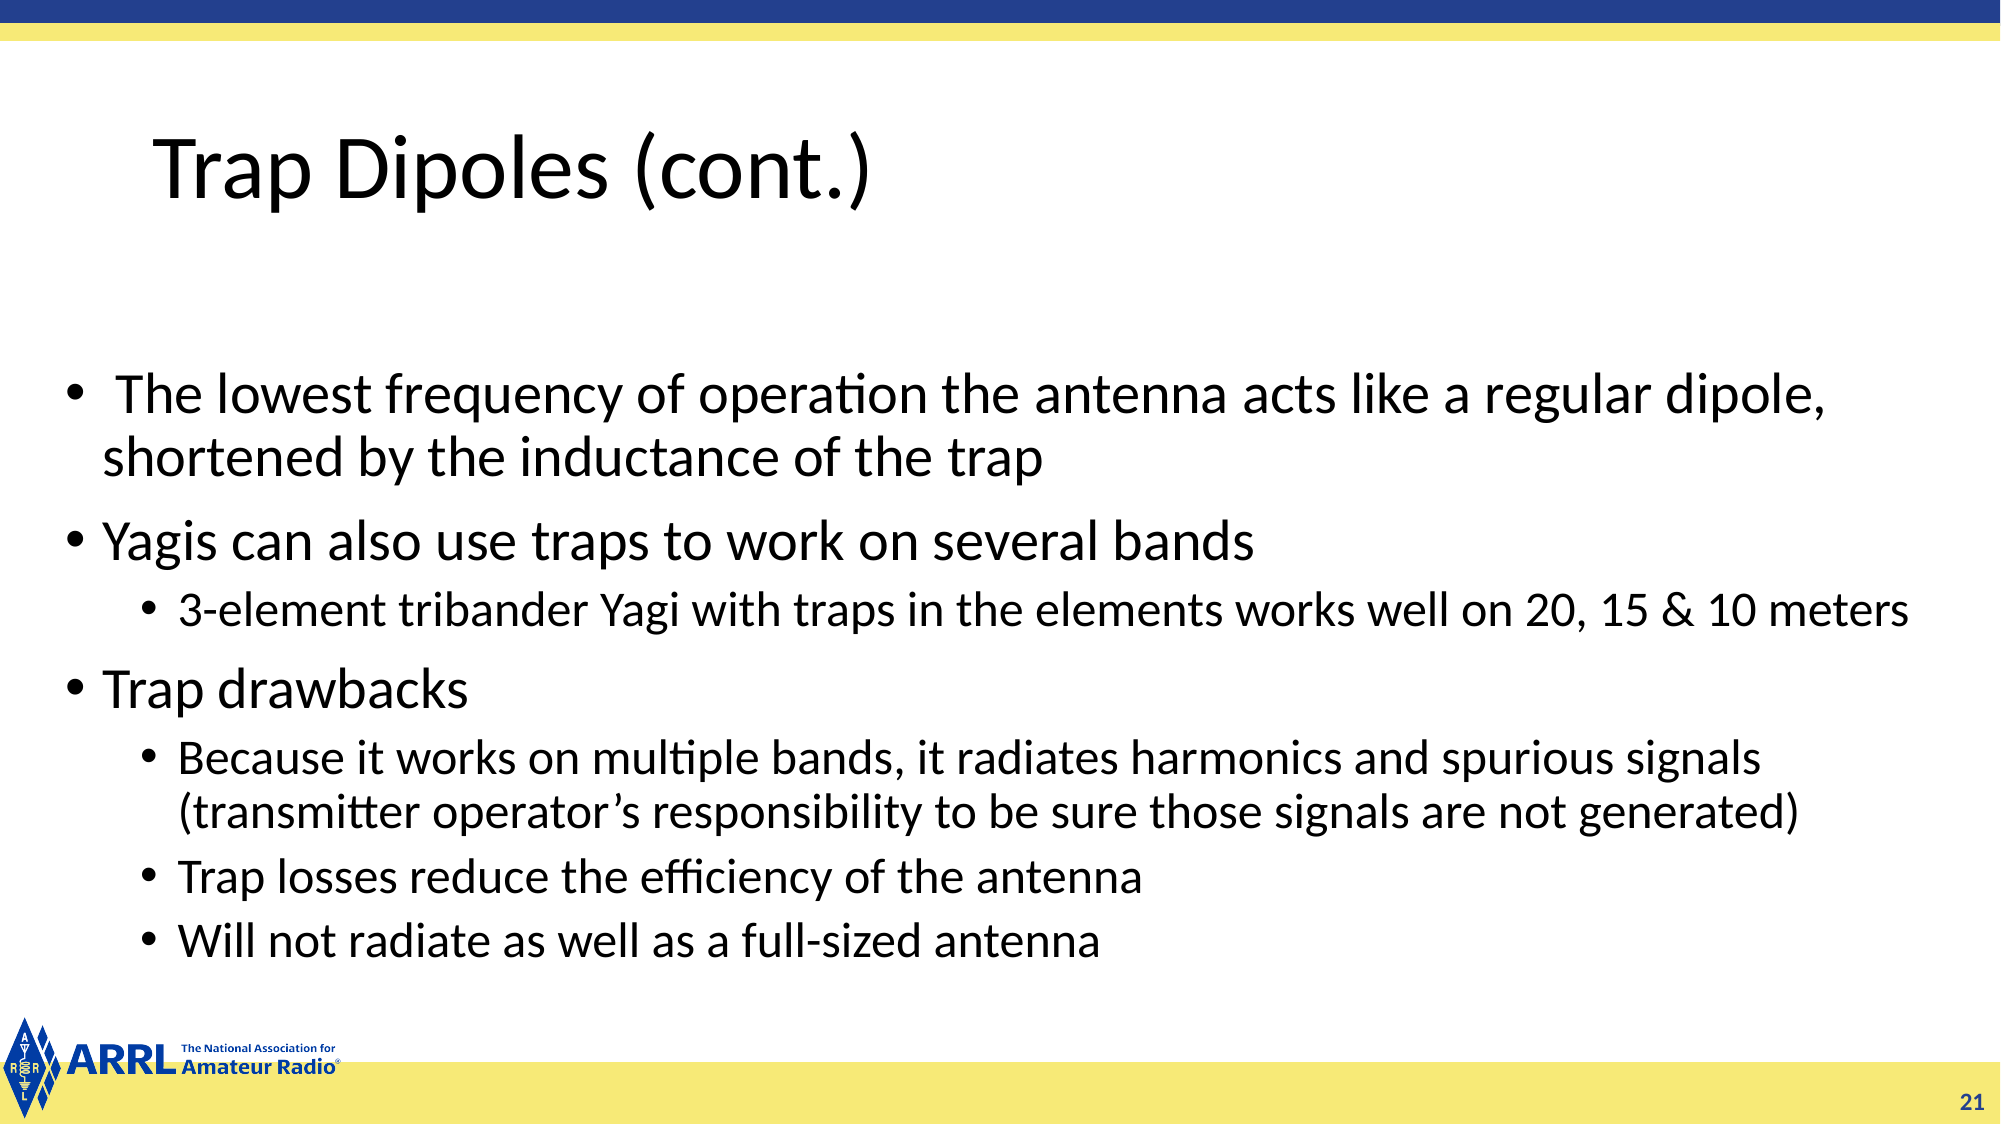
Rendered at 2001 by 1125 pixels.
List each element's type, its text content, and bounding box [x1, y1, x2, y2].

picture [1, 1015, 342, 1121]
list The lowest frequency of operation the antenna acts like a regular dipole, shortened by the inductance of the trap Yagis can also use traps to work on several bands 3-element tribander Yagi with traps in the elements works well on 20, 15 & 10 meters Trap drawbacks Because it works on multiple bands, it radiates harmonics and spurious signals (transmitter operator’s responsibility to be sure those signals are not generated) Trap losses reduce the efficiency of the antenna Will not radiate as well as a full-sized antenna [50, 355, 1950, 1075]
title Trap Dipoles (cont.) [137, 59, 1863, 278]
